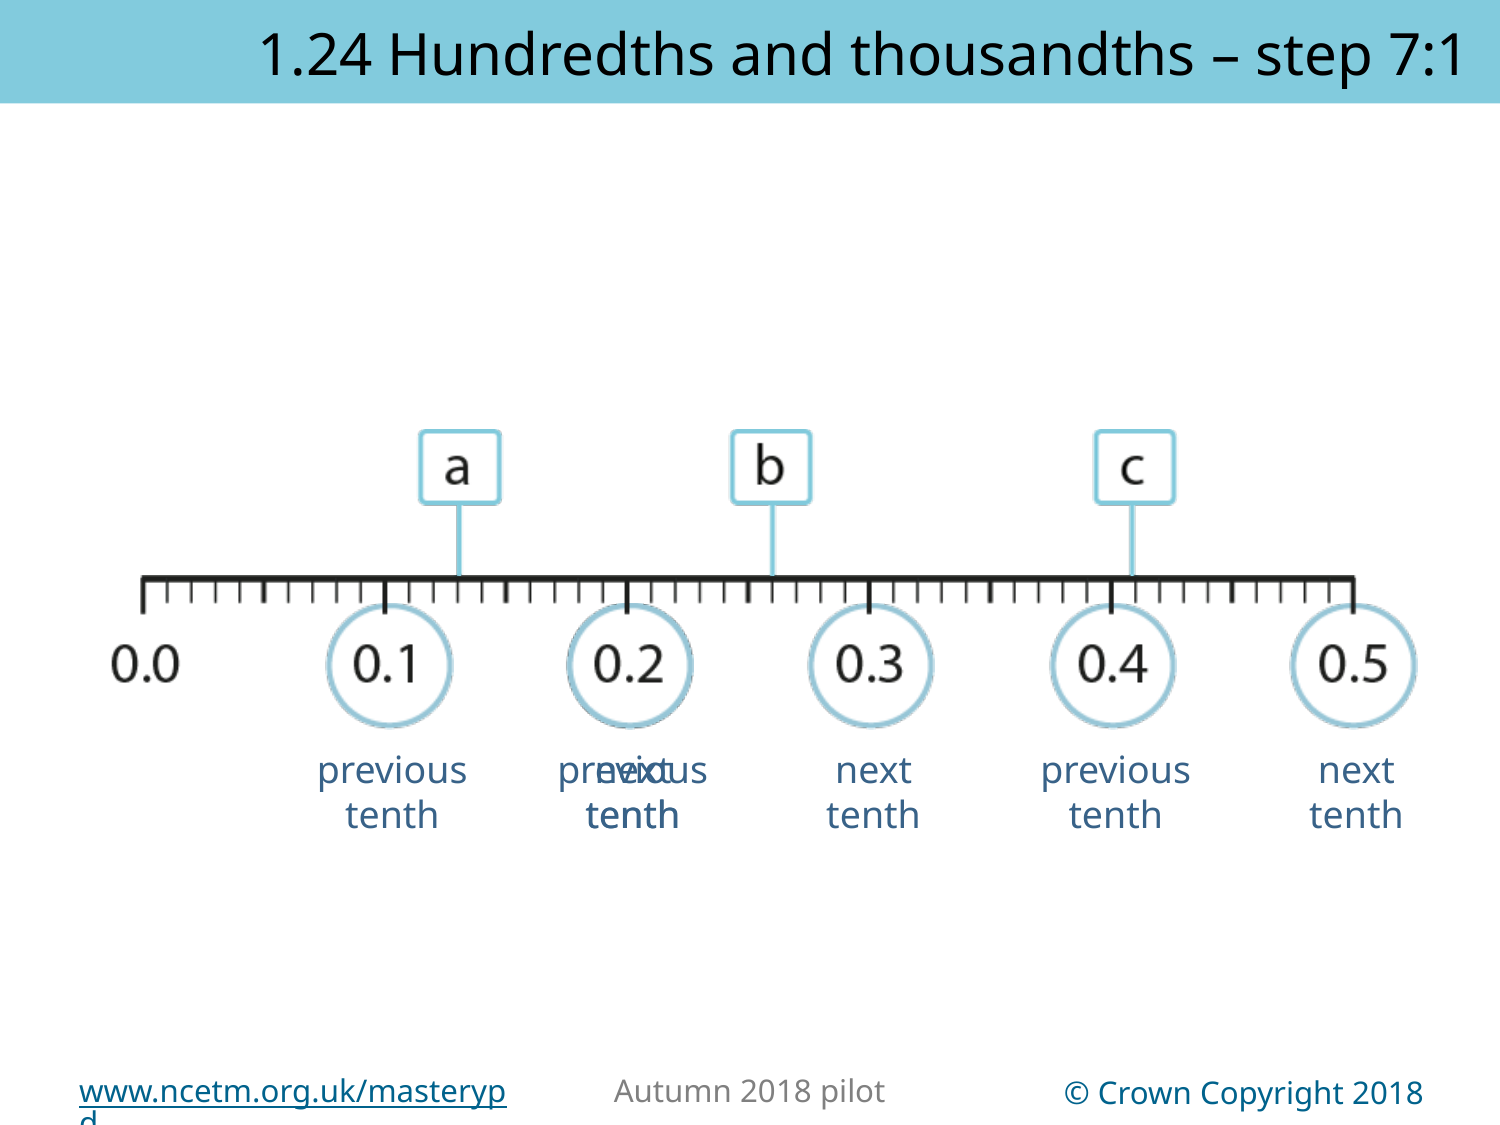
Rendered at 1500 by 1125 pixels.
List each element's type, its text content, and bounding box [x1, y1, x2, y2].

picture [109, 412, 1418, 731]
list 1.24 Hundredths and thousandths – step 7:1 [0, 0, 1500, 104]
text_box previous tenth [1024, 739, 1208, 844]
text_box previous tenth [300, 739, 484, 844]
text_box next tenth [782, 739, 966, 844]
text_box next tenth [1264, 738, 1448, 844]
text_box previous tenth [541, 739, 725, 844]
